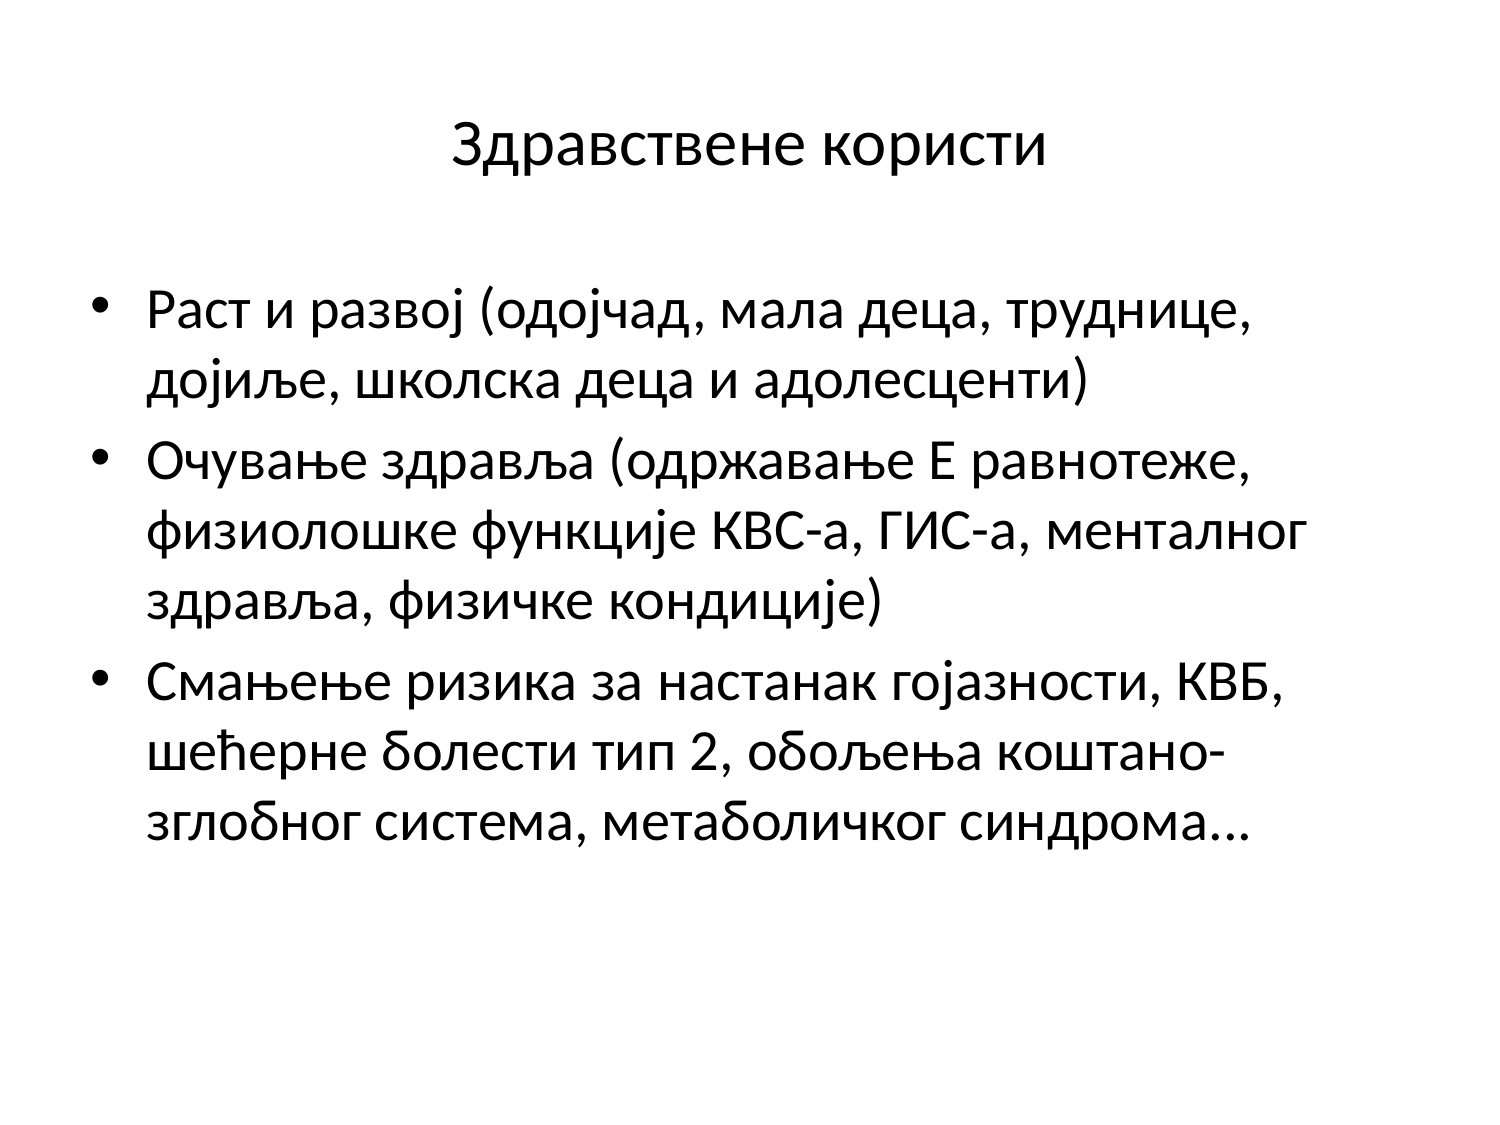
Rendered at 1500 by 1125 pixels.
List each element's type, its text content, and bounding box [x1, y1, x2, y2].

title Здравствене користи [74, 44, 1426, 233]
list Раст и развој (одојчад, мала деца, труднице, дојиље, школска деца и адолесценти) Очување здравља (одржавање Е равнотеже, физиолошке функције КВС-а, ГИС-а, менталног здравља, физичке кондиције) Смањење ризика за настанак гојазности, КВБ, шећерне болести тип 2, обољења коштано-зглобног система, метаболичког синдрома... [74, 262, 1426, 1006]
